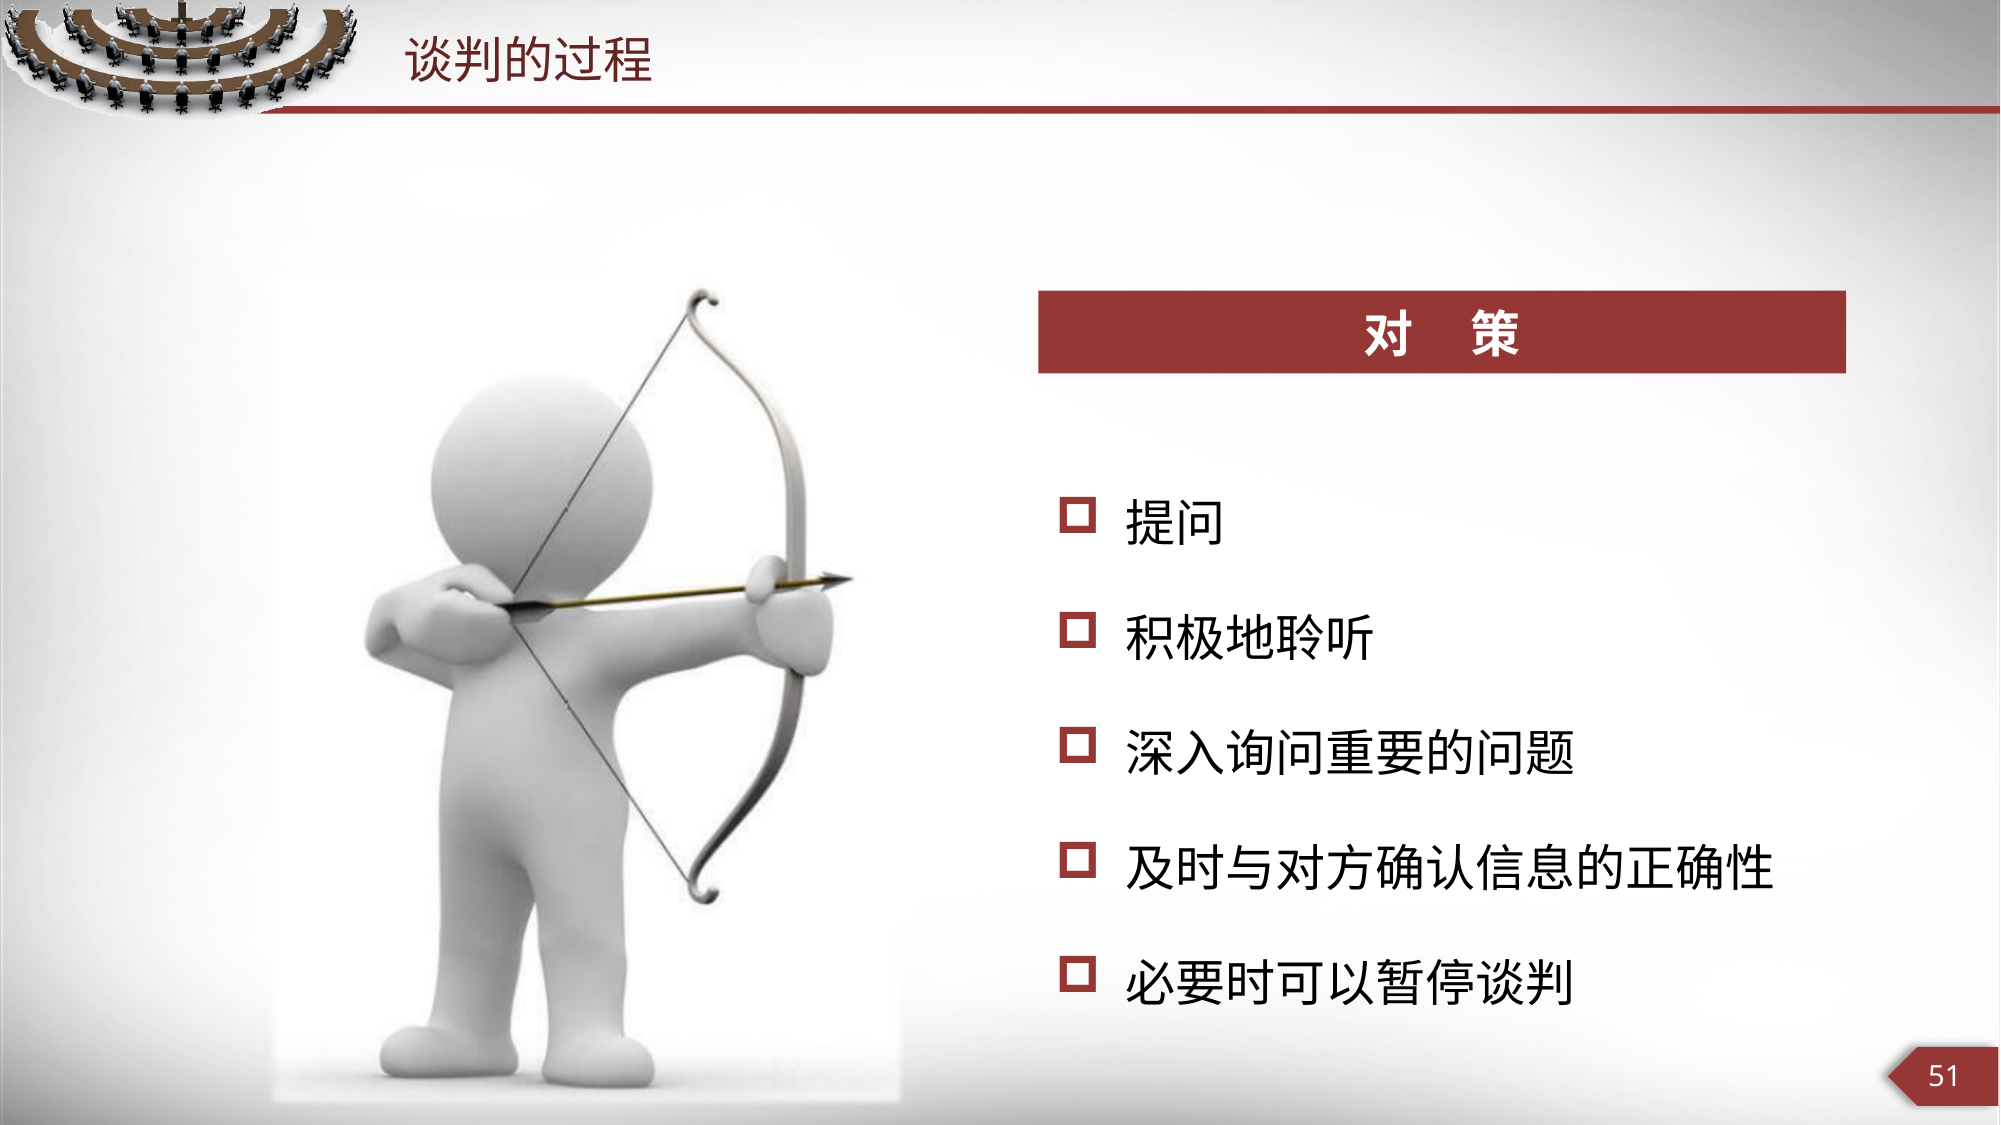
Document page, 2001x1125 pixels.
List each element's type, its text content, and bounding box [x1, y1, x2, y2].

slide_number 51 [1889, 1046, 2000, 1107]
list 谈判的过程 [388, 11, 1074, 107]
picture [0, 0, 2001, 1125]
text_box 提问 积极地聆听 深入询问重要的问题 及时与对方确认信息的正确性 必要时可以暂停谈判 [1040, 453, 1847, 1019]
text_box 对 策 [1038, 290, 1847, 374]
